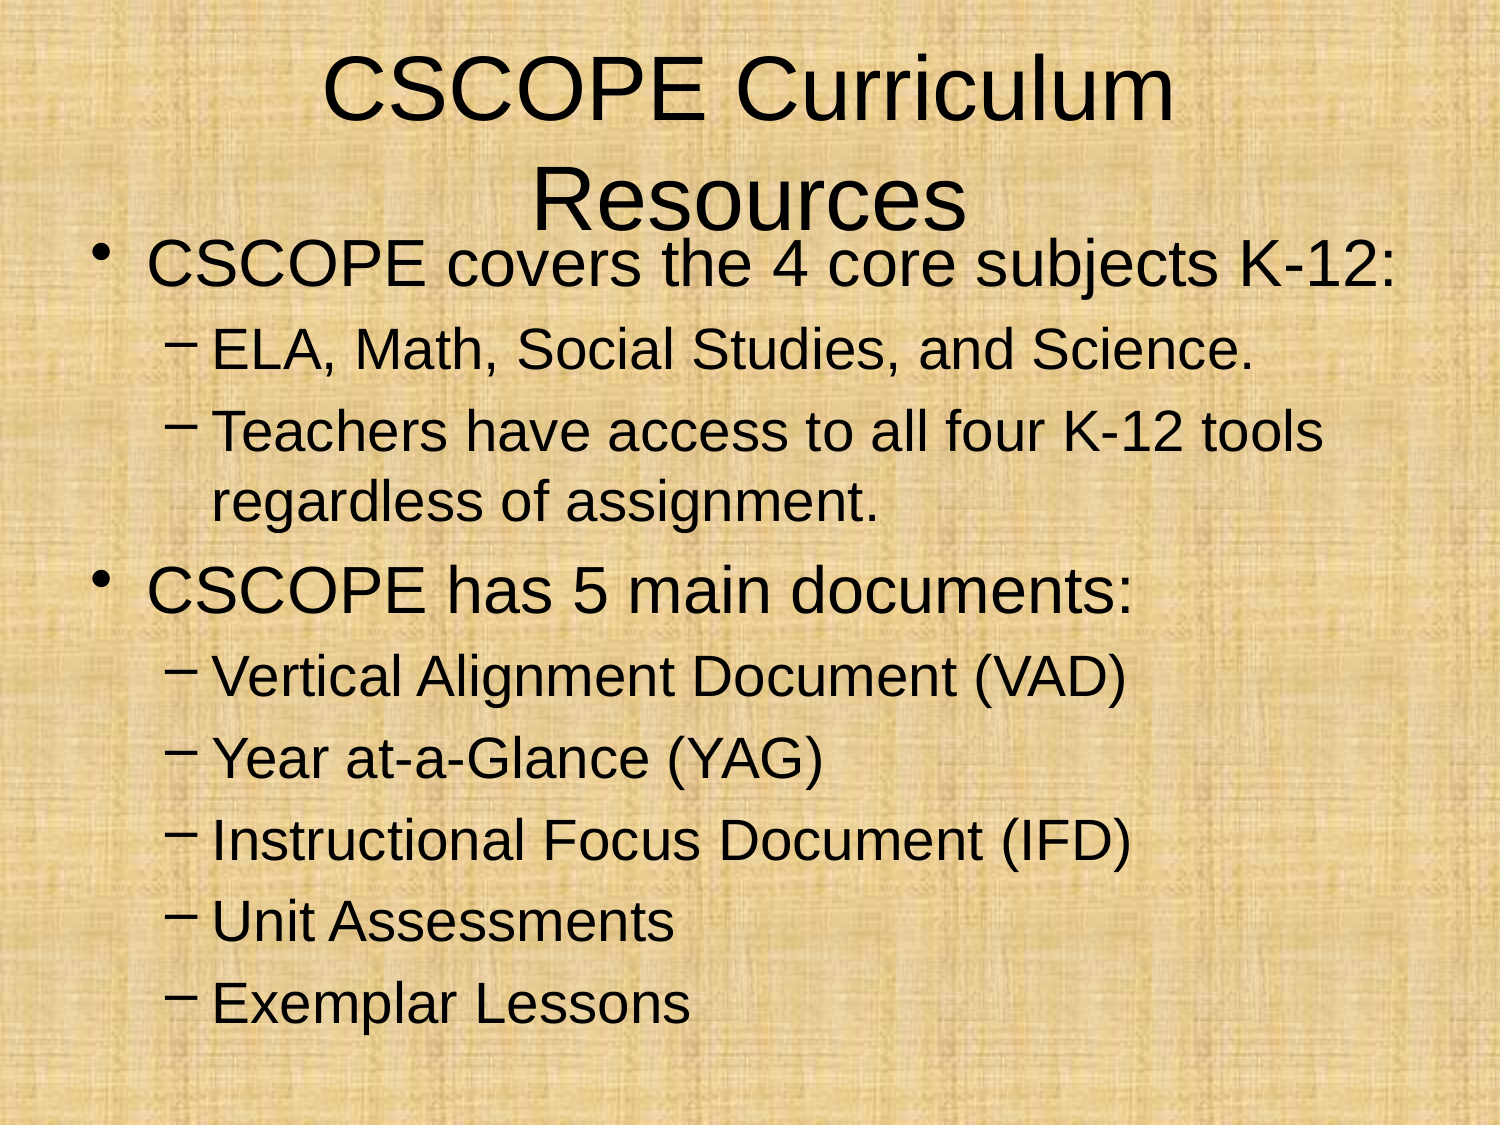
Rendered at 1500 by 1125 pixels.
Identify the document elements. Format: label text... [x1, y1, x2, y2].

title CSCOPE Curriculum Resources [74, 44, 1426, 212]
list CSCOPE covers the 4 core subjects K-12: ELA, Math, Social Studies, and Science. Teachers have access to all four K-12 tools regardless of assignment. CSCOPE has 5 main documents: Vertical Alignment Document (VAD) Year at-a-Glance (YAG) Instructional Focus Document (IFD) Unit Assessments Exemplar Lessons [74, 212, 1426, 1088]
picture [0, 0, 1500, 1125]
